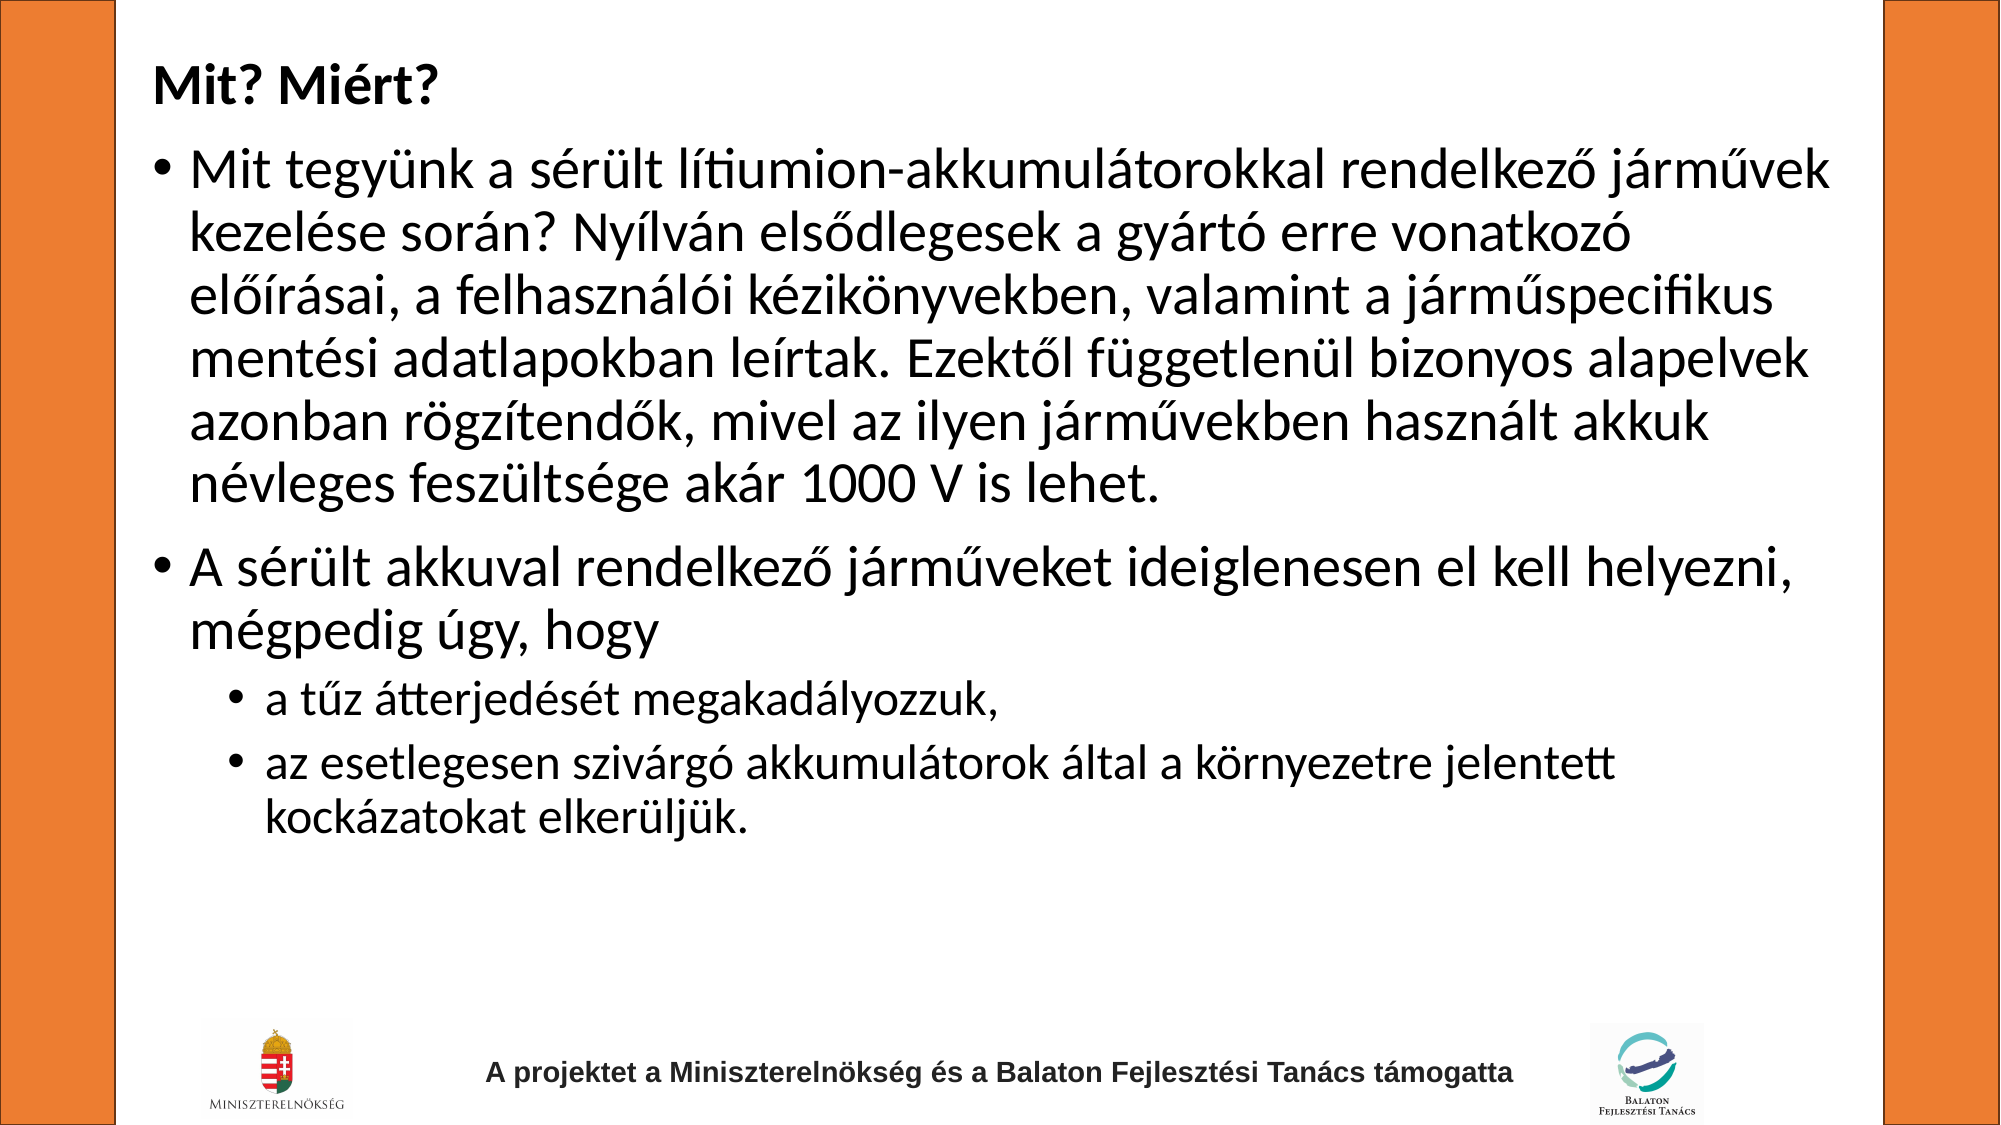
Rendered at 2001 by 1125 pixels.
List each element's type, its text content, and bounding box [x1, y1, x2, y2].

picture [201, 1018, 353, 1119]
picture [1590, 1023, 1704, 1125]
list Mit? Miért? Mit tegyünk a sérült lítiumion-akkumulátorokkal rendelkező járművek kezelése során? Nyílván elsődlegesek a gyártó erre vonatkozó előírásai, a felhasználói kézikönyvekben, valamint a járműspecifikus mentési adatlapokban leírtak. Ezektől függetlenül bizonyos alapelvek azonban rögzítendők, mivel az ilyen járművekben használt akkuk névleges feszültsége akár 1000 V is lehet. A sérült akkuval rendelkező járműveket ideiglenesen el kell helyezni, mégpedig úgy, hogy a tűz átterjedését megakadályozzuk, az esetlegesen szivárgó akkumulátorok által a környezetre jelentett kockázatokat elkerüljük. [137, 47, 1863, 1014]
